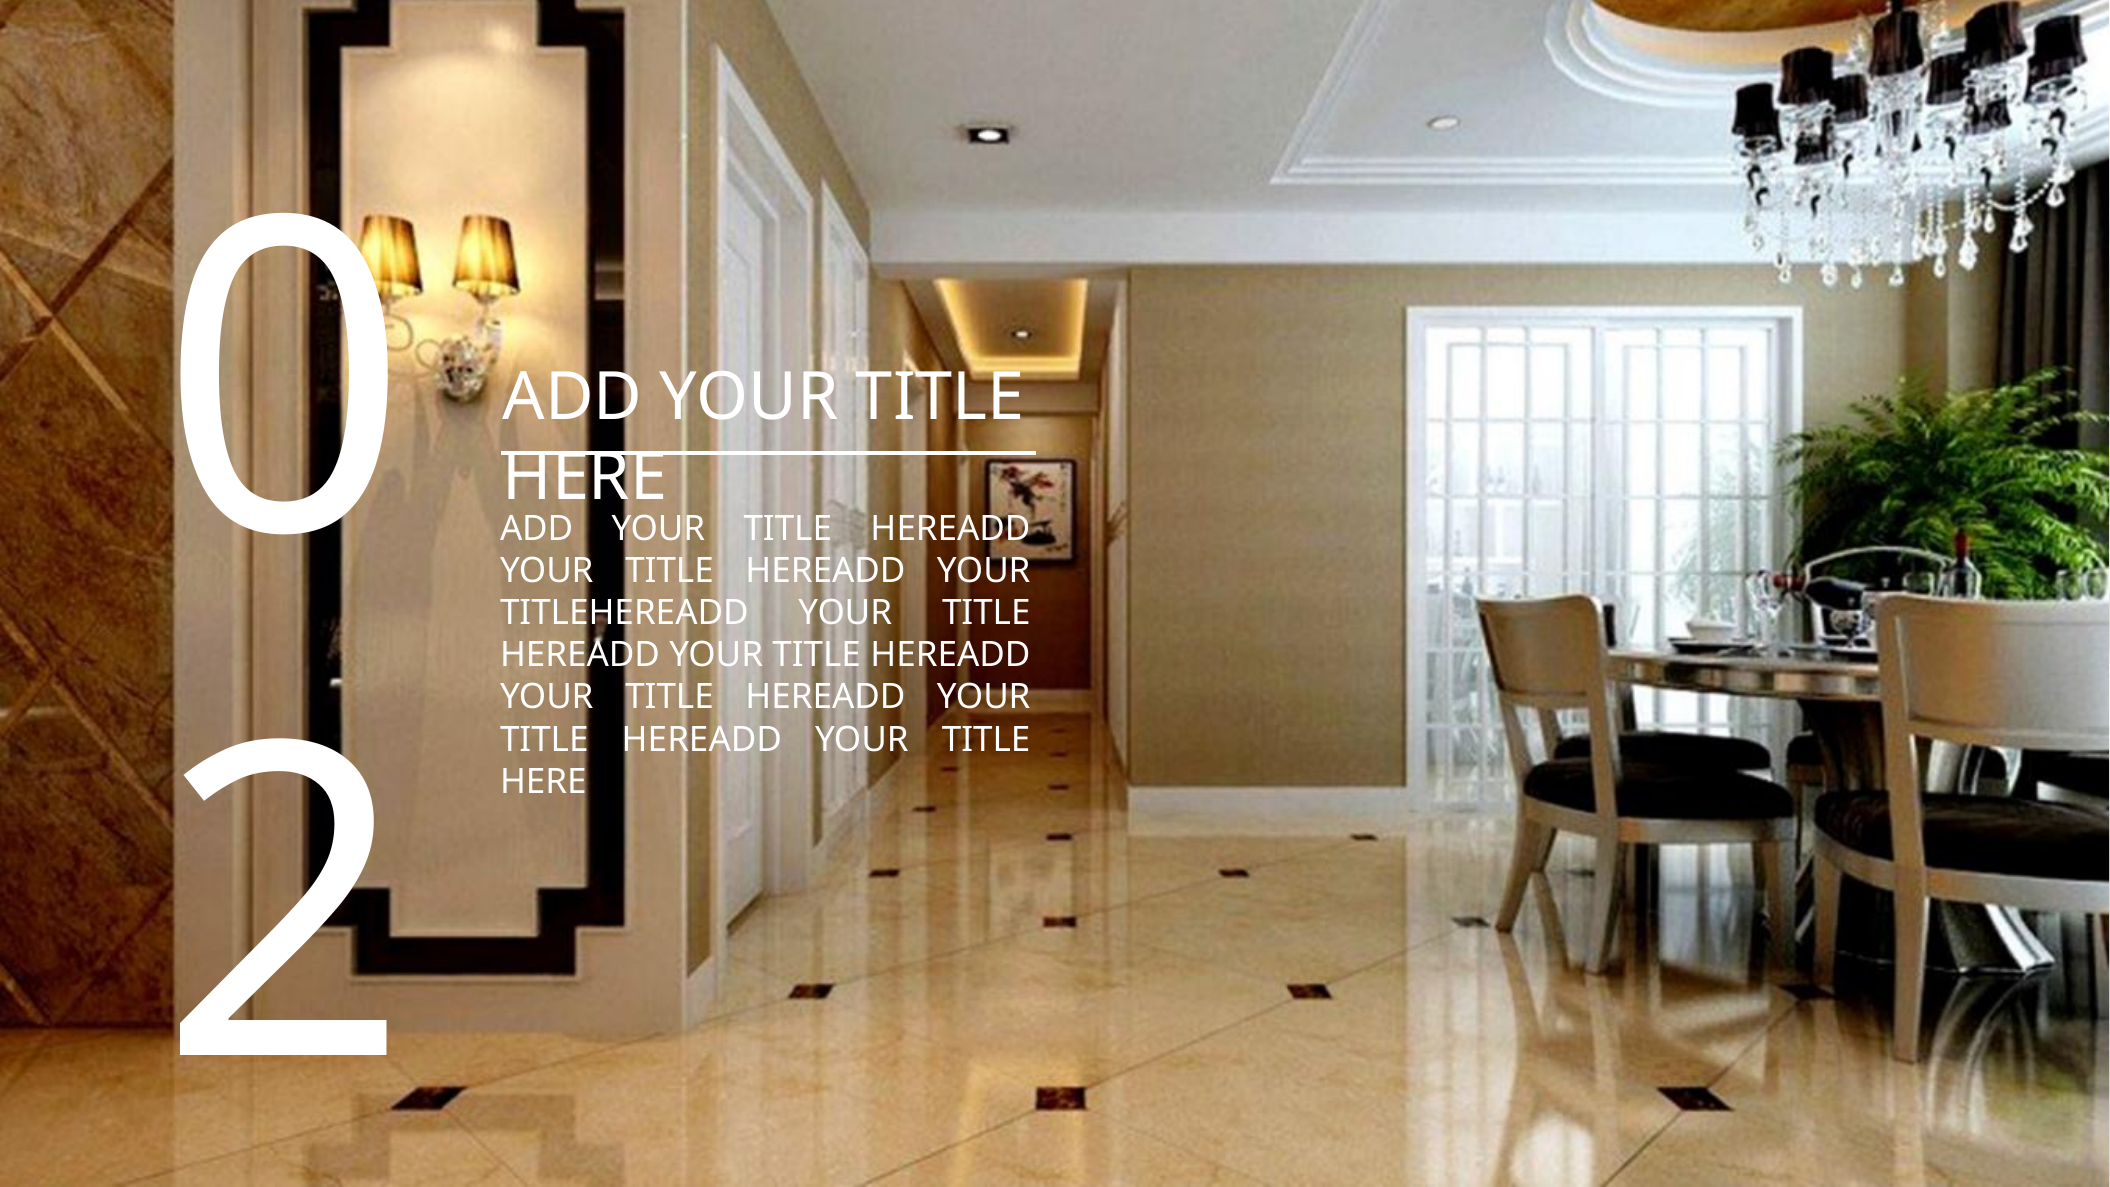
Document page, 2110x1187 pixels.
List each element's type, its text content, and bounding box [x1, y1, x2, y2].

text_box [0, 0, 2110, 1187]
text_box 02 [145, 85, 675, 1150]
text_box ADD YOUR TITLE HEREADD YOUR TITLE HEREADD YOUR TITLEHEREADD YOUR TITLE HEREADD YOUR TITLE HEREADD YOUR TITLE HEREADD YOUR TITLE HEREADD YOUR TITLE HERE [485, 498, 1046, 808]
text_box ADD YOUR TITLE HERE [487, 345, 1211, 520]
